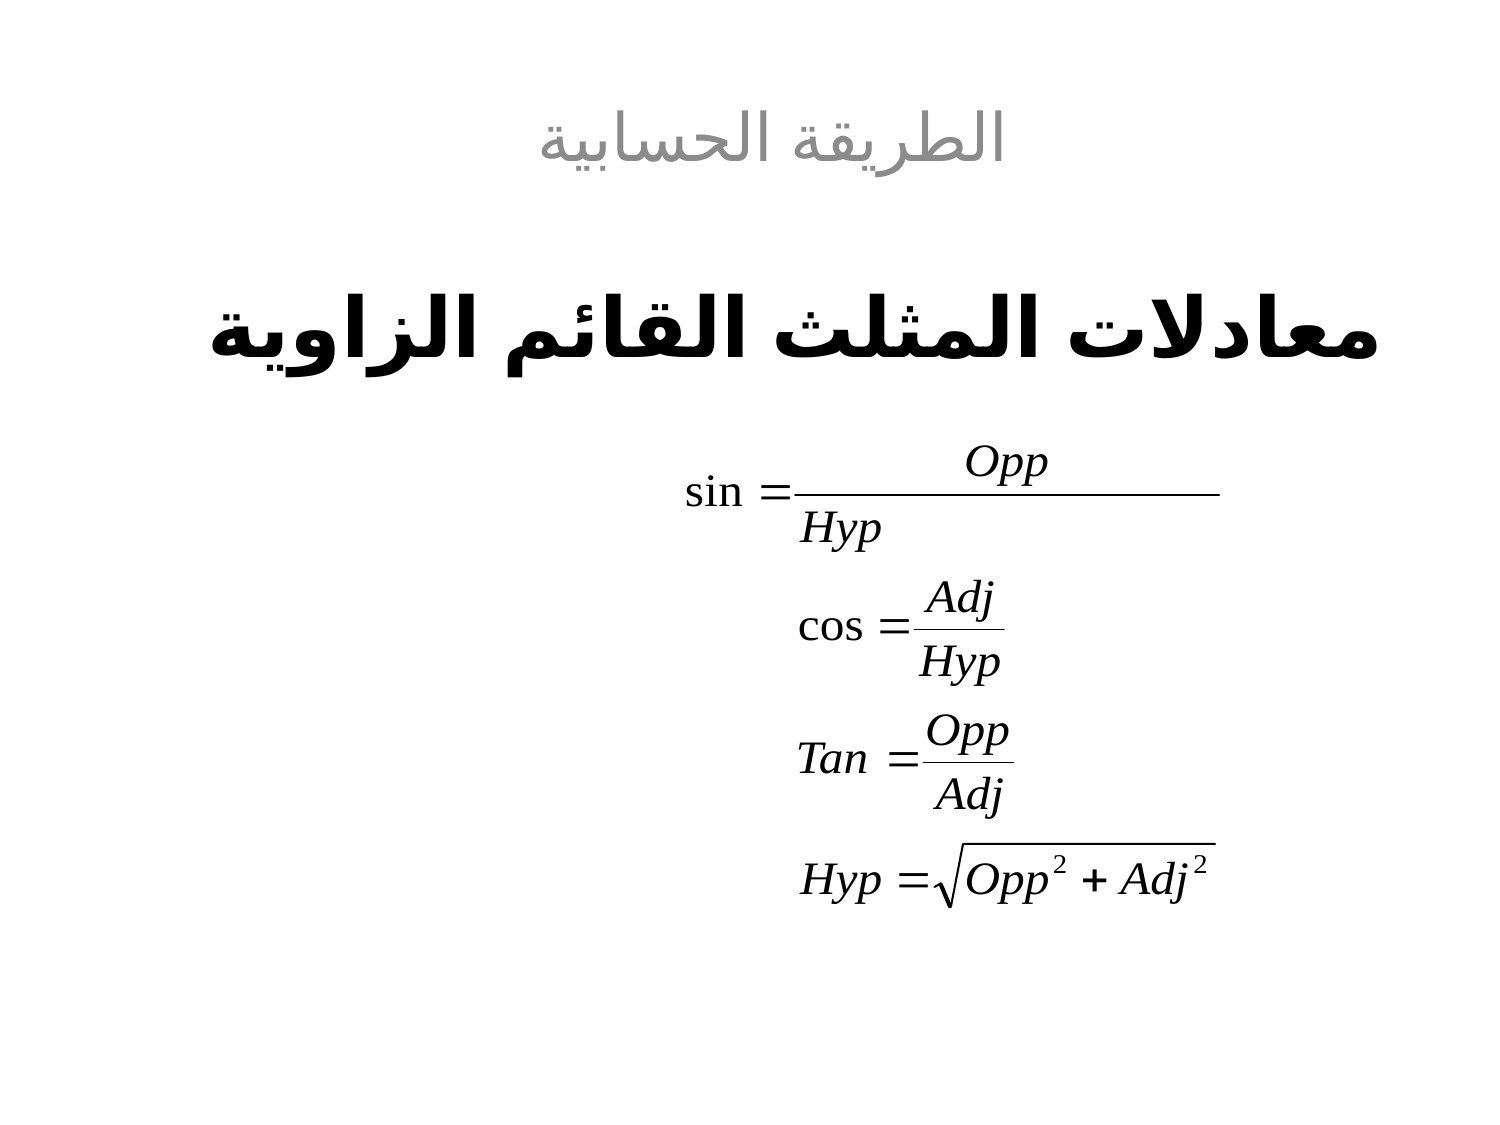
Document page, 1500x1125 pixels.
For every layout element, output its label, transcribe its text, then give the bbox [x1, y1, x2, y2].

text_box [678, 432, 1231, 918]
list الطريقة الحسابية [135, 66, 1411, 183]
title معادلات المثلث القائم الزاوية [123, 267, 1399, 491]
